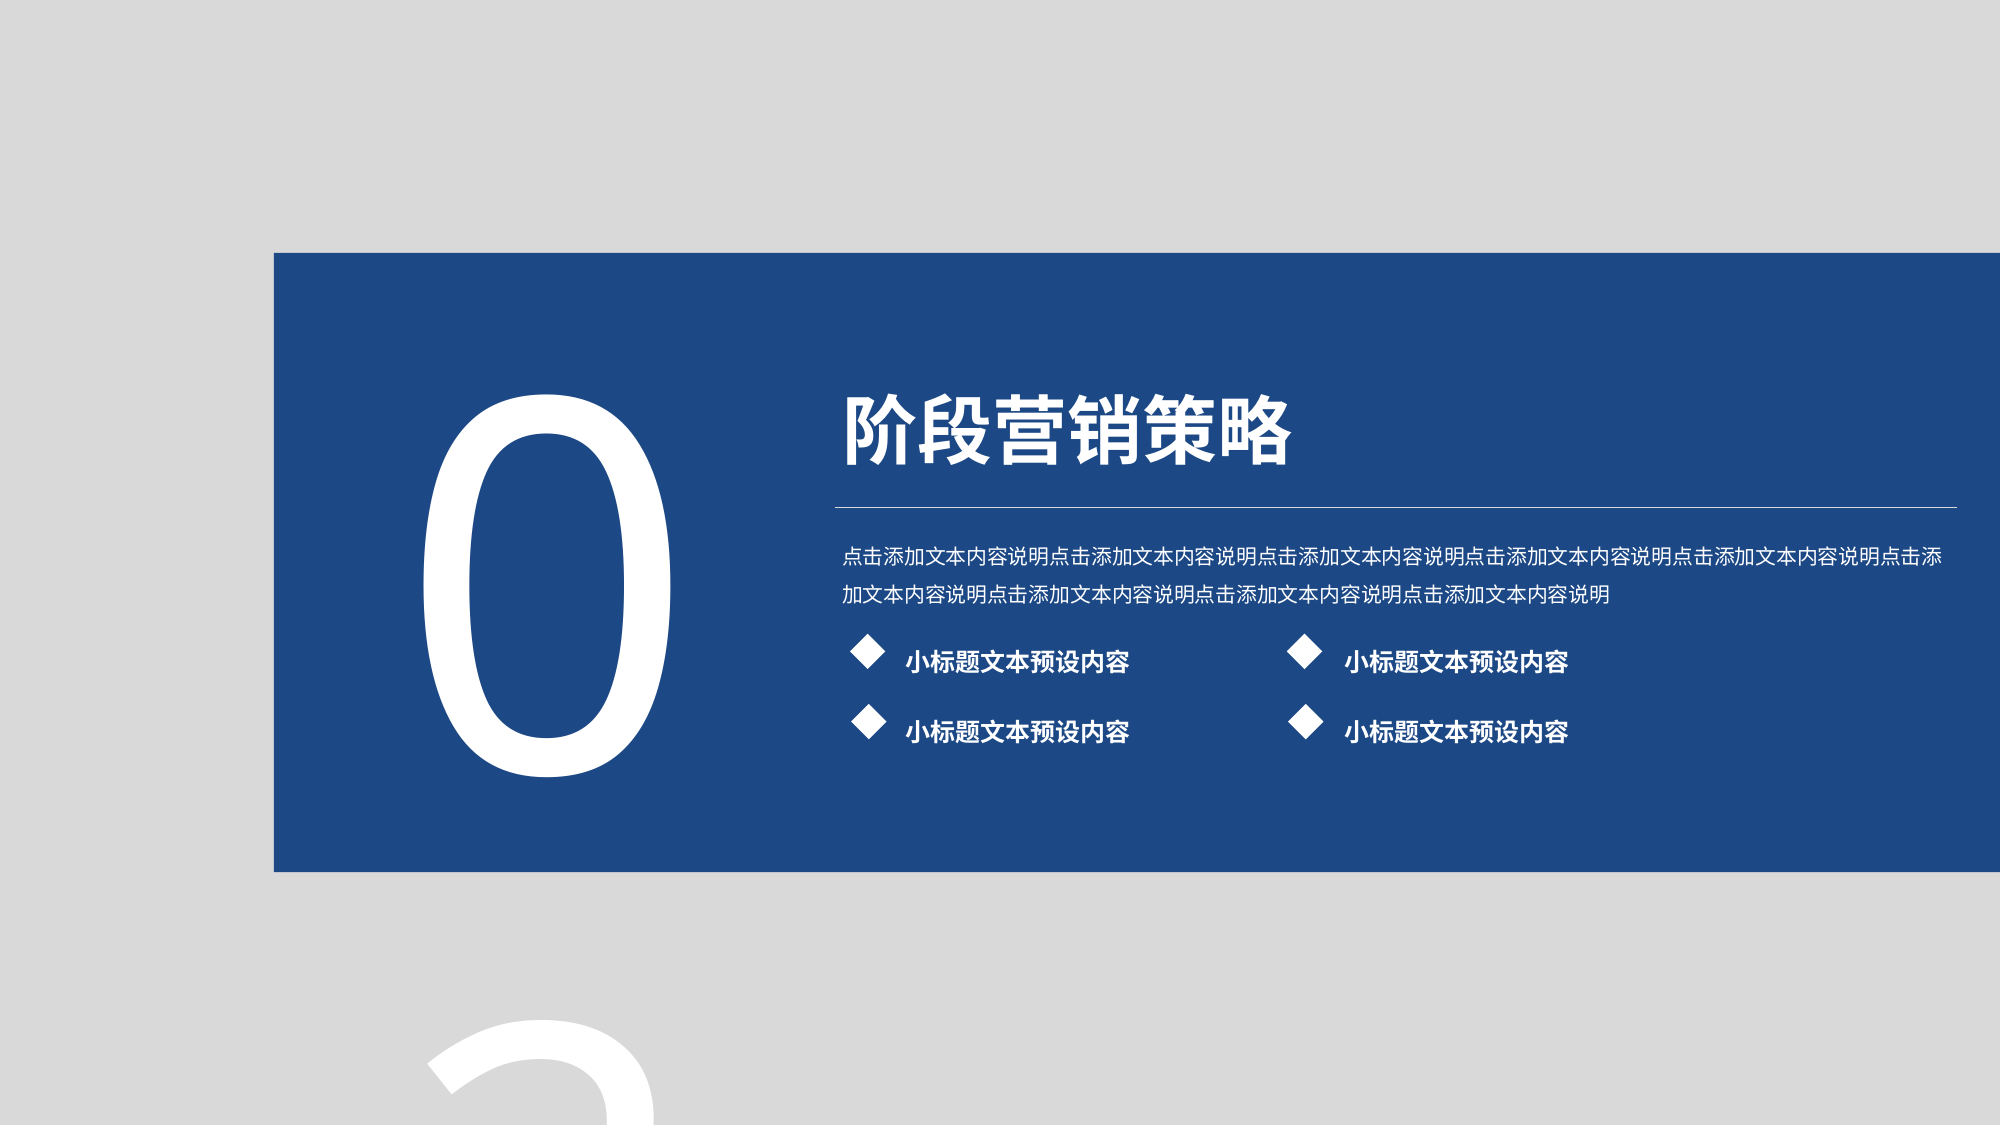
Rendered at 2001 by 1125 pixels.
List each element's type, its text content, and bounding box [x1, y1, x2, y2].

text_box 02 [272, 244, 823, 1125]
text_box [849, 623, 1231, 679]
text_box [1286, 623, 1671, 679]
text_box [1288, 694, 1671, 750]
text_box 点击添加文本内容说明点击添加文本内容说明点击添加文本内容说明点击添加文本内容说明点击添加文本内容说明点击添加文本内容说明点击添加文本内容说明点击添加文本内容说明点击添加文本内容说明 [827, 524, 1967, 614]
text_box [851, 694, 1231, 750]
text_box 阶段营销策略 [827, 376, 1375, 481]
text_box [823, 252, 2000, 873]
